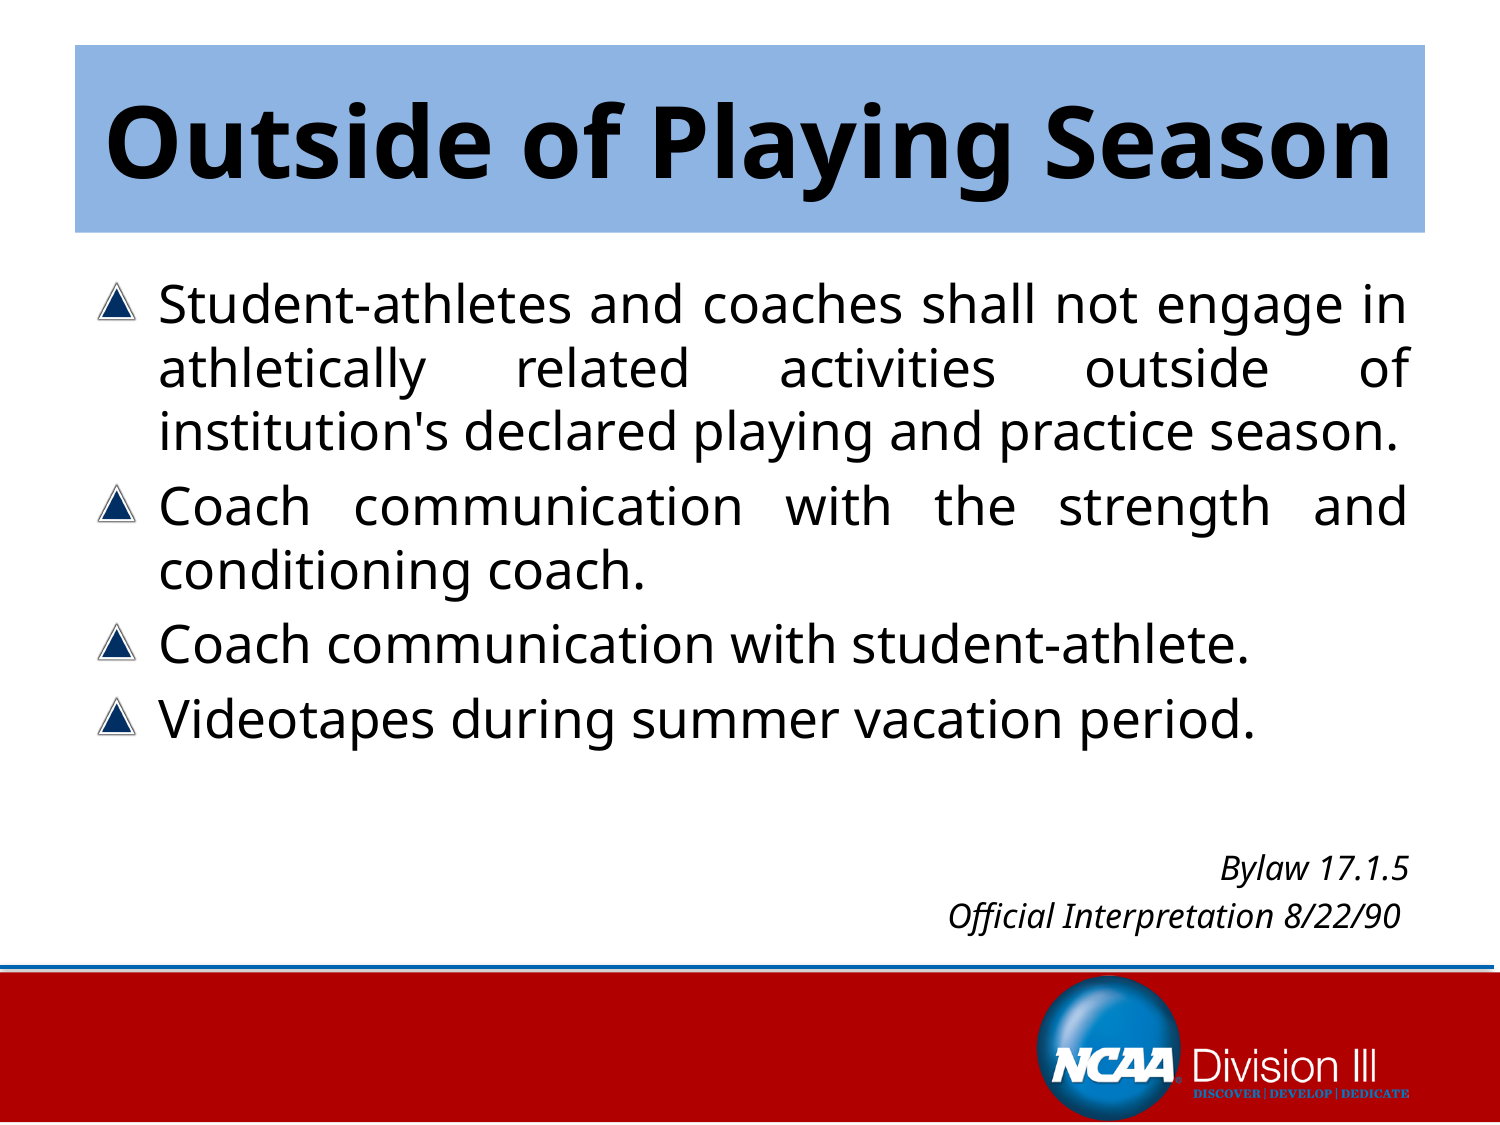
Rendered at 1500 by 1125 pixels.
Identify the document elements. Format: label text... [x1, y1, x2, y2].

picture [90, 477, 143, 531]
picture [1021, 988, 1423, 1125]
picture [90, 275, 143, 329]
title Outside of Playing Season [75, 45, 1425, 233]
list Student-athletes and coaches shall not engage in athletically related activities outside of institution's declared playing and practice season. Coach communication with the strength and conditioning coach. Coach communication with student-athlete. Videotapes during summer vacation period. Bylaw 17.1.5 Official Interpretation 8/22/90 [75, 262, 1425, 988]
picture [90, 616, 143, 669]
picture [90, 690, 143, 744]
